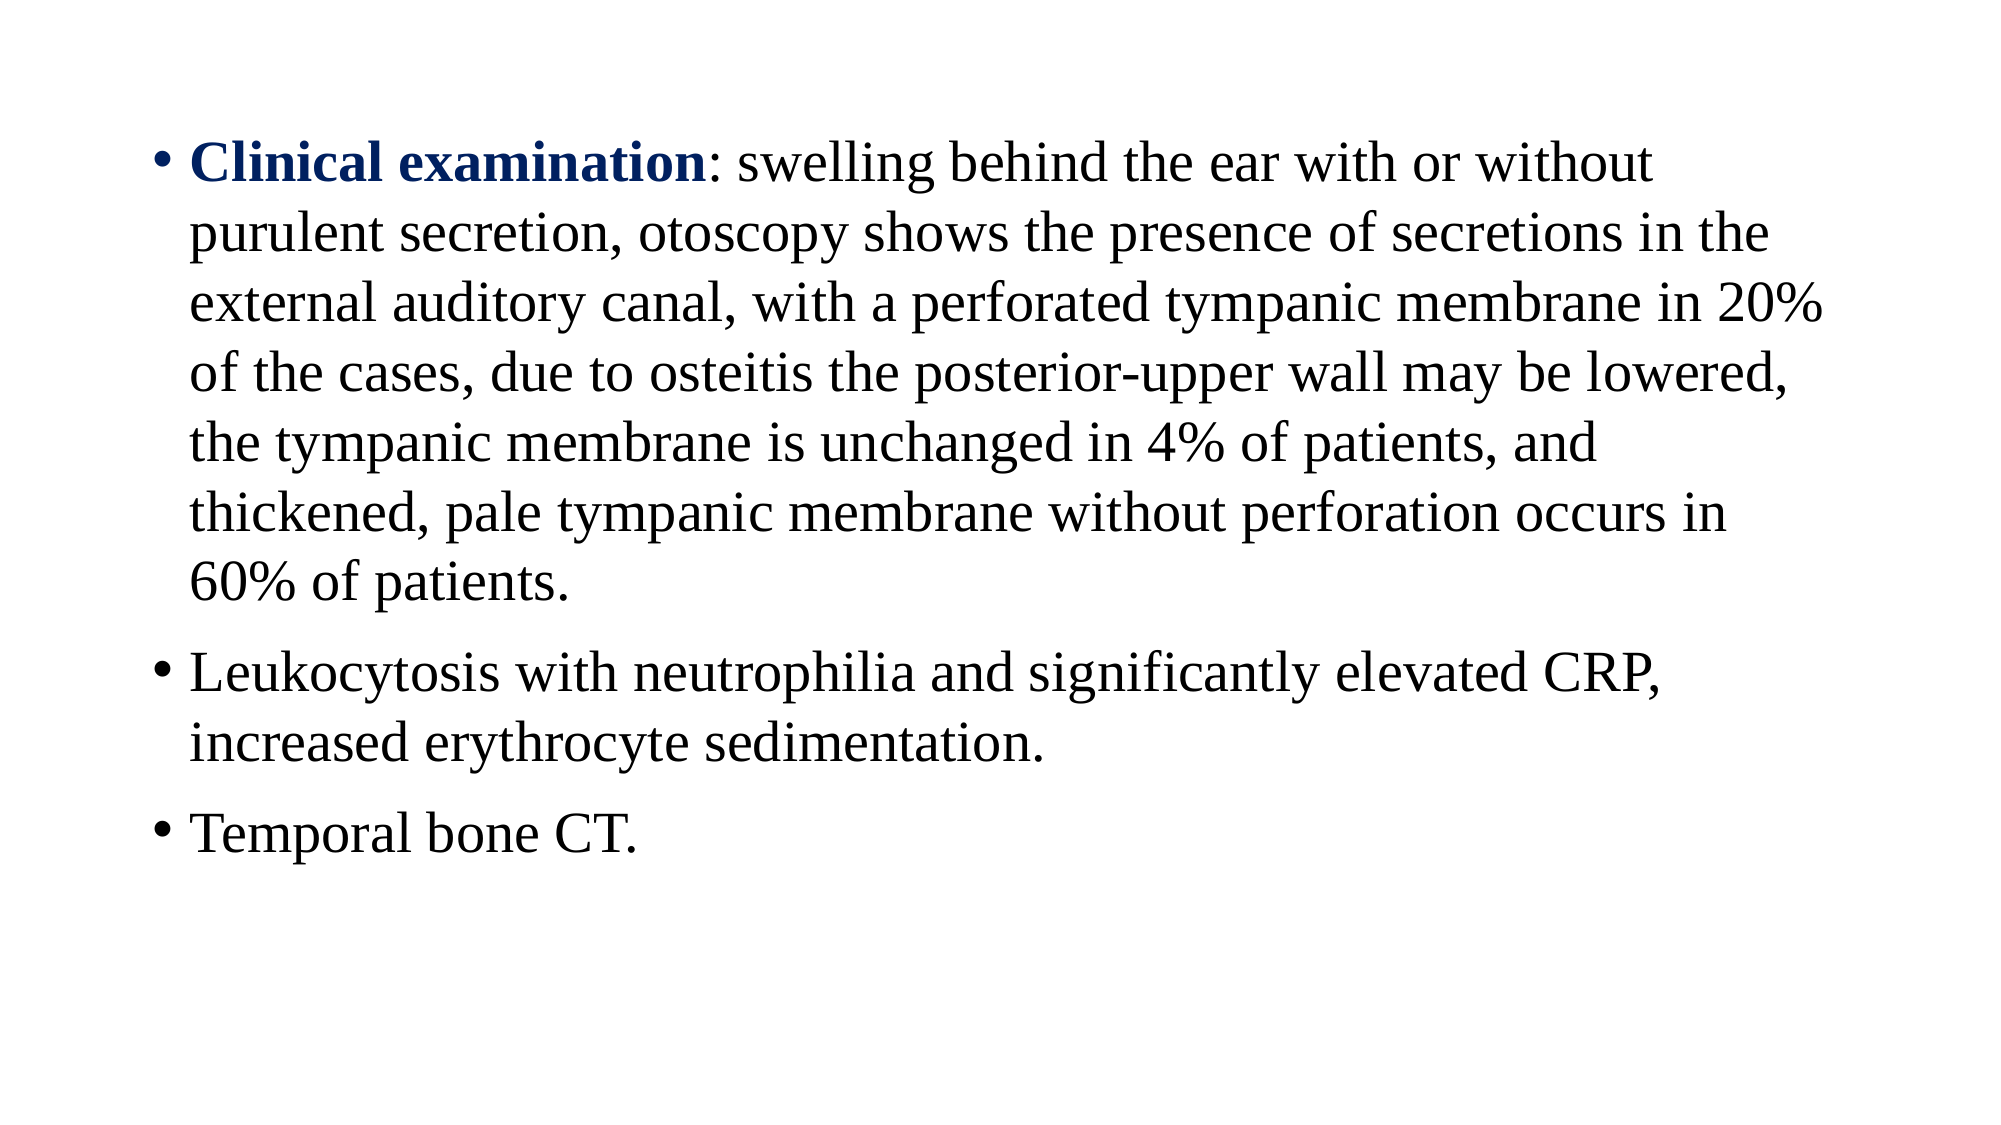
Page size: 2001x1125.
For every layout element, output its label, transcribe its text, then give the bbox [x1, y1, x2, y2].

list Clinical examination: swelling behind the ear with or without purulent secretion, otoscopy shows the presence of secretions in the external auditory canal, with a perforated tympanic membrane in 20% of the cases, due to osteitis the posterior-upper wall may be lowered, the tympanic membrane is unchanged in 4% of patients, and thickened, pale tympanic membrane without perforation occurs in 60% of patients. Leukocytosis with neutrophilia and significantly elevated CRP, increased erythrocyte sedimentation. Temporal bone CT. [137, 115, 1863, 1031]
